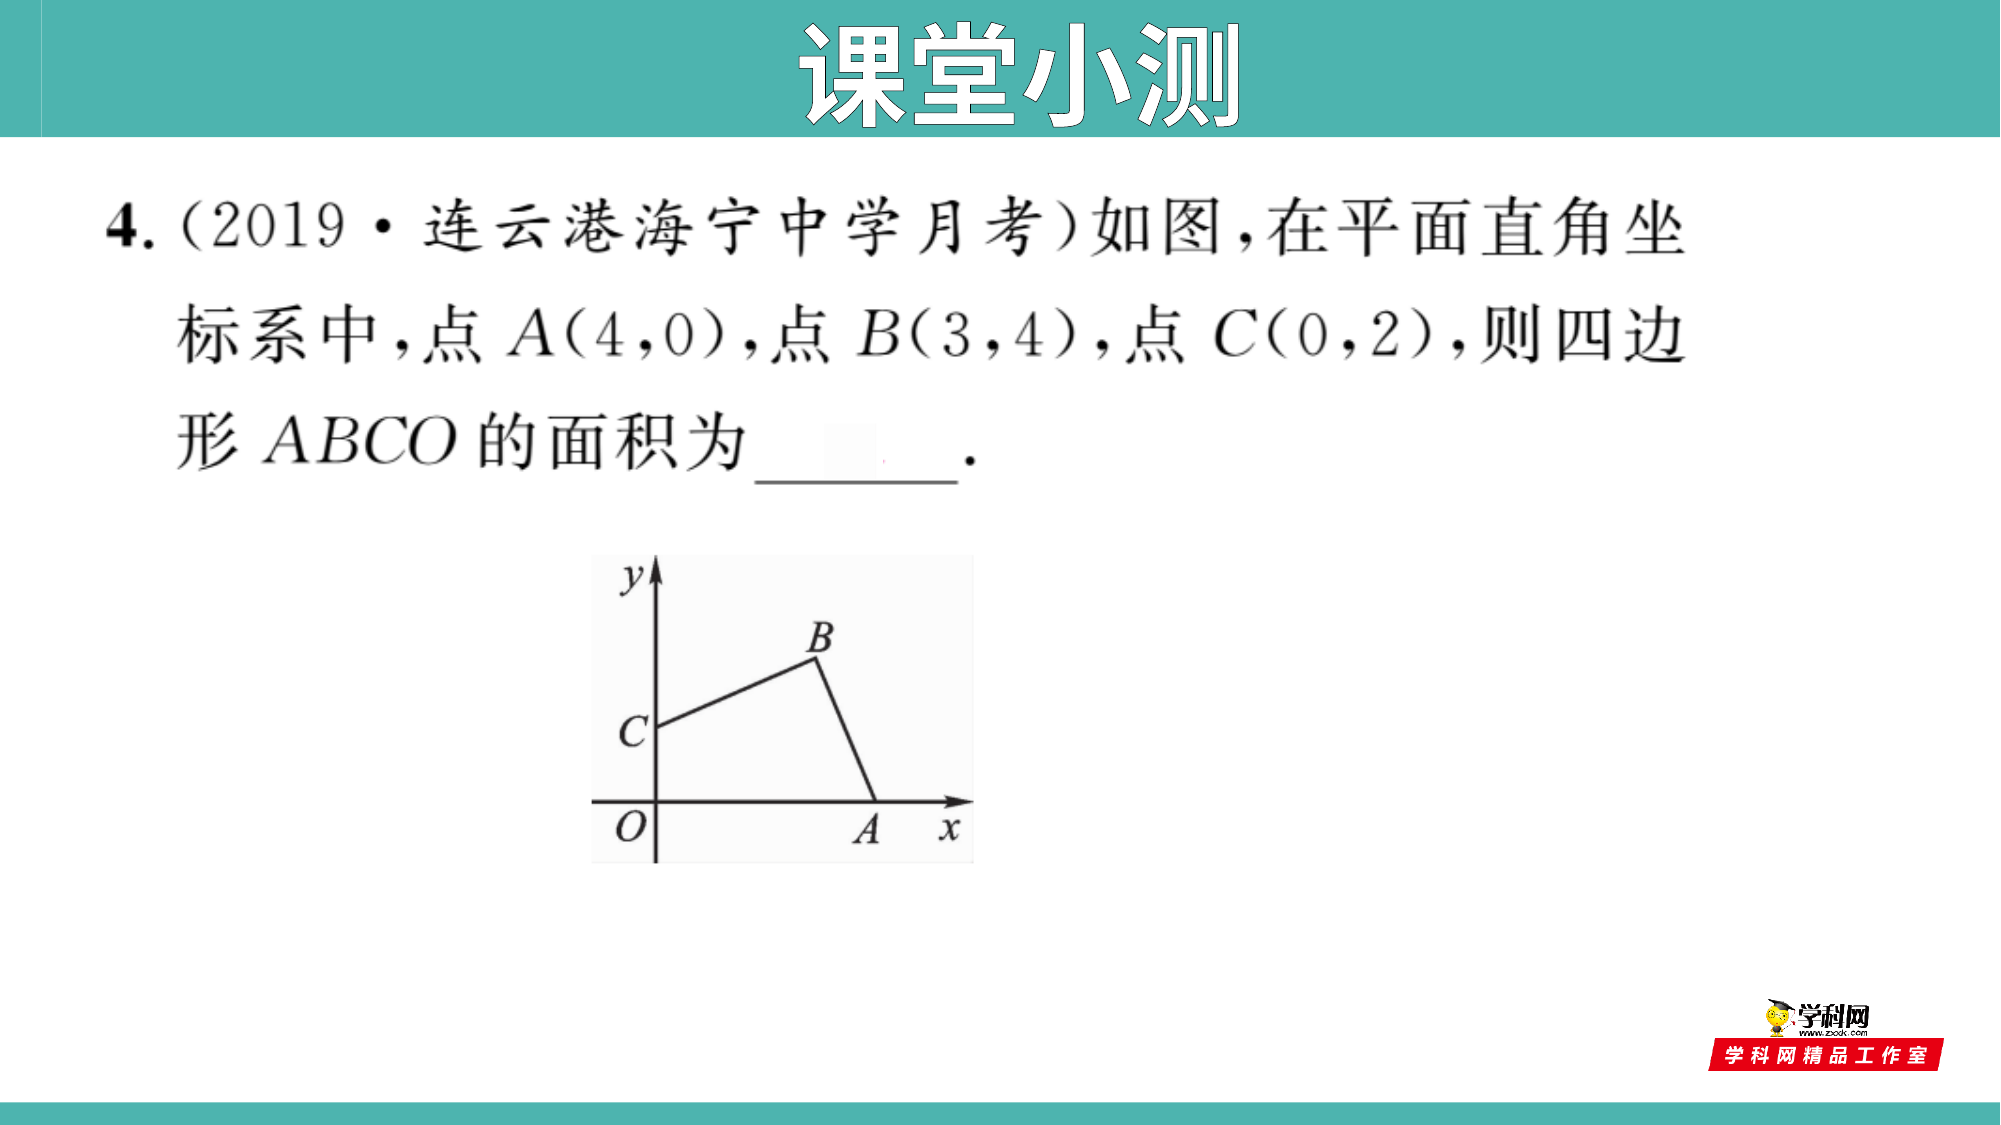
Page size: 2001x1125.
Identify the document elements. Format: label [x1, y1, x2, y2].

text_box [0, 1100, 2000, 1125]
picture [1708, 1038, 1944, 1071]
picture [1766, 999, 1869, 1037]
picture [556, 546, 1038, 874]
text_box [0, 0, 2000, 138]
picture [59, 148, 1713, 500]
